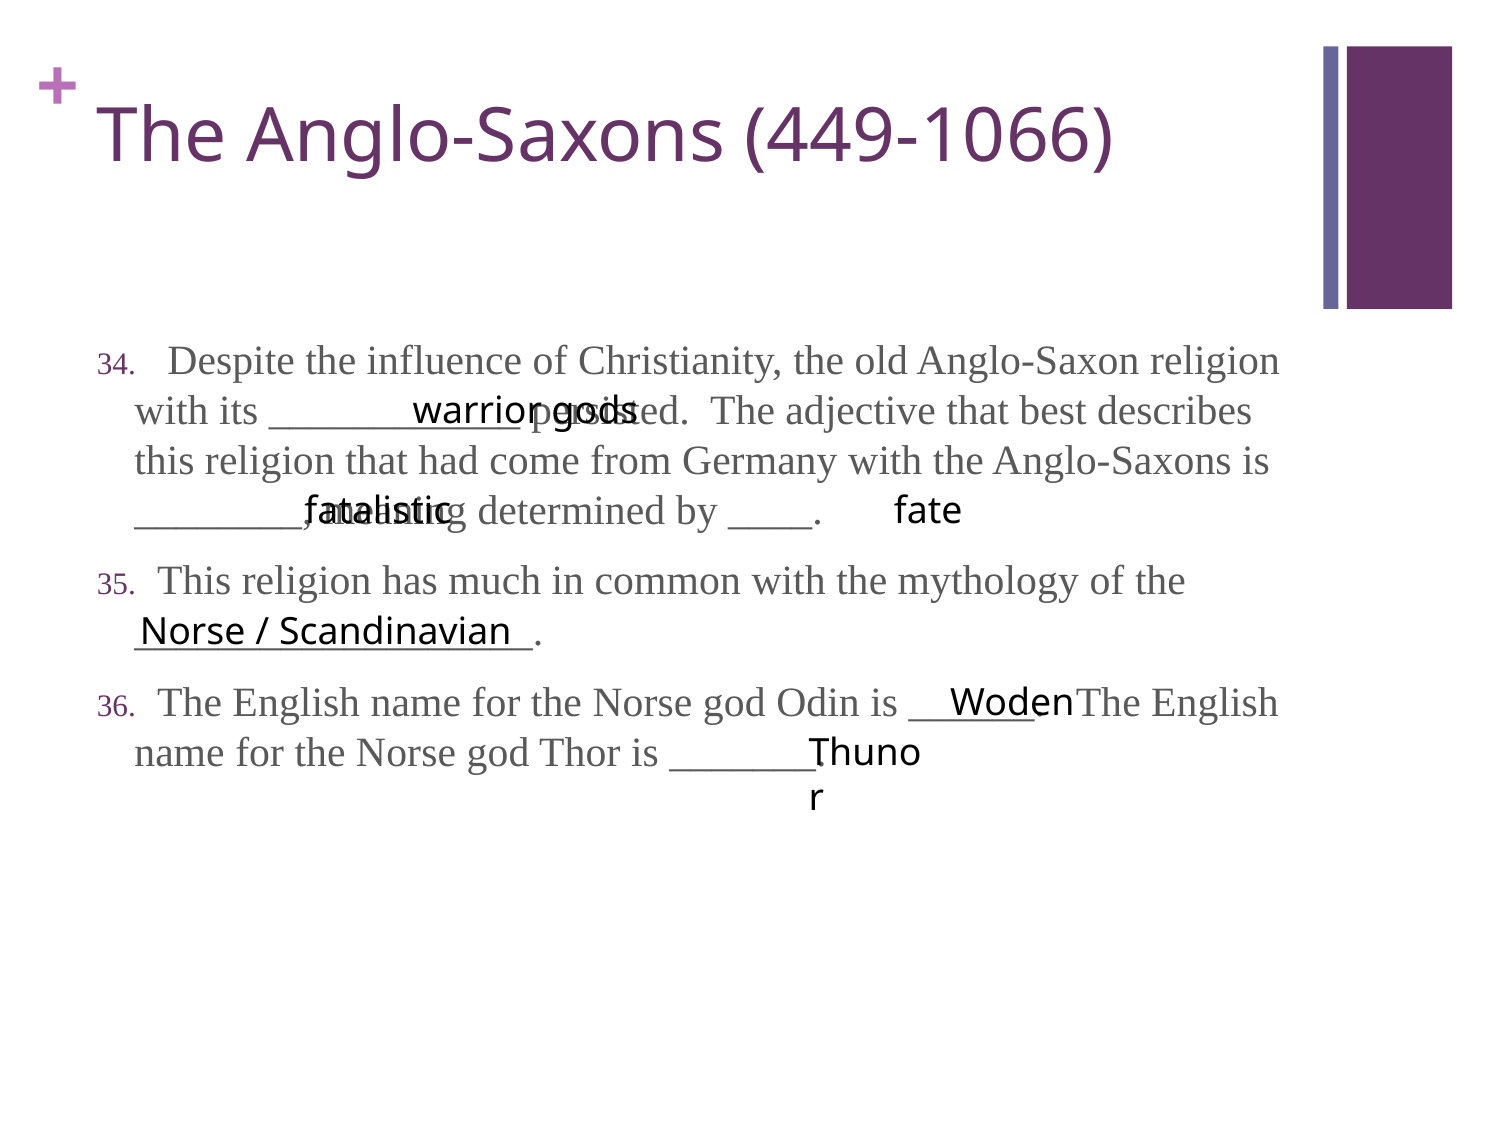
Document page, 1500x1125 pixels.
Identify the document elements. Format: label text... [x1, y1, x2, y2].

text_box Woden [935, 670, 1119, 731]
text_box Norse / Scandinavian [125, 599, 561, 660]
text_box fate [879, 479, 984, 539]
text_box Thunor [793, 720, 950, 826]
list Despite the influence of Christianity, the old Anglo-Saxon religion with its ____________ persisted. The adjective that best describes this religion that had come from Germany with the Anglo-Saxons is ________, meaning determined by ____. This religion has much in common with the mythology of the ___________________. The English name for the Norse god Odin is ______. The English name for the Norse god Thor is _______. [81, 324, 1322, 1005]
text_box fatalistic [289, 479, 488, 539]
title The Anglo-Saxons (449-1066) [81, 79, 1322, 263]
text_box warrior gods [397, 379, 690, 439]
